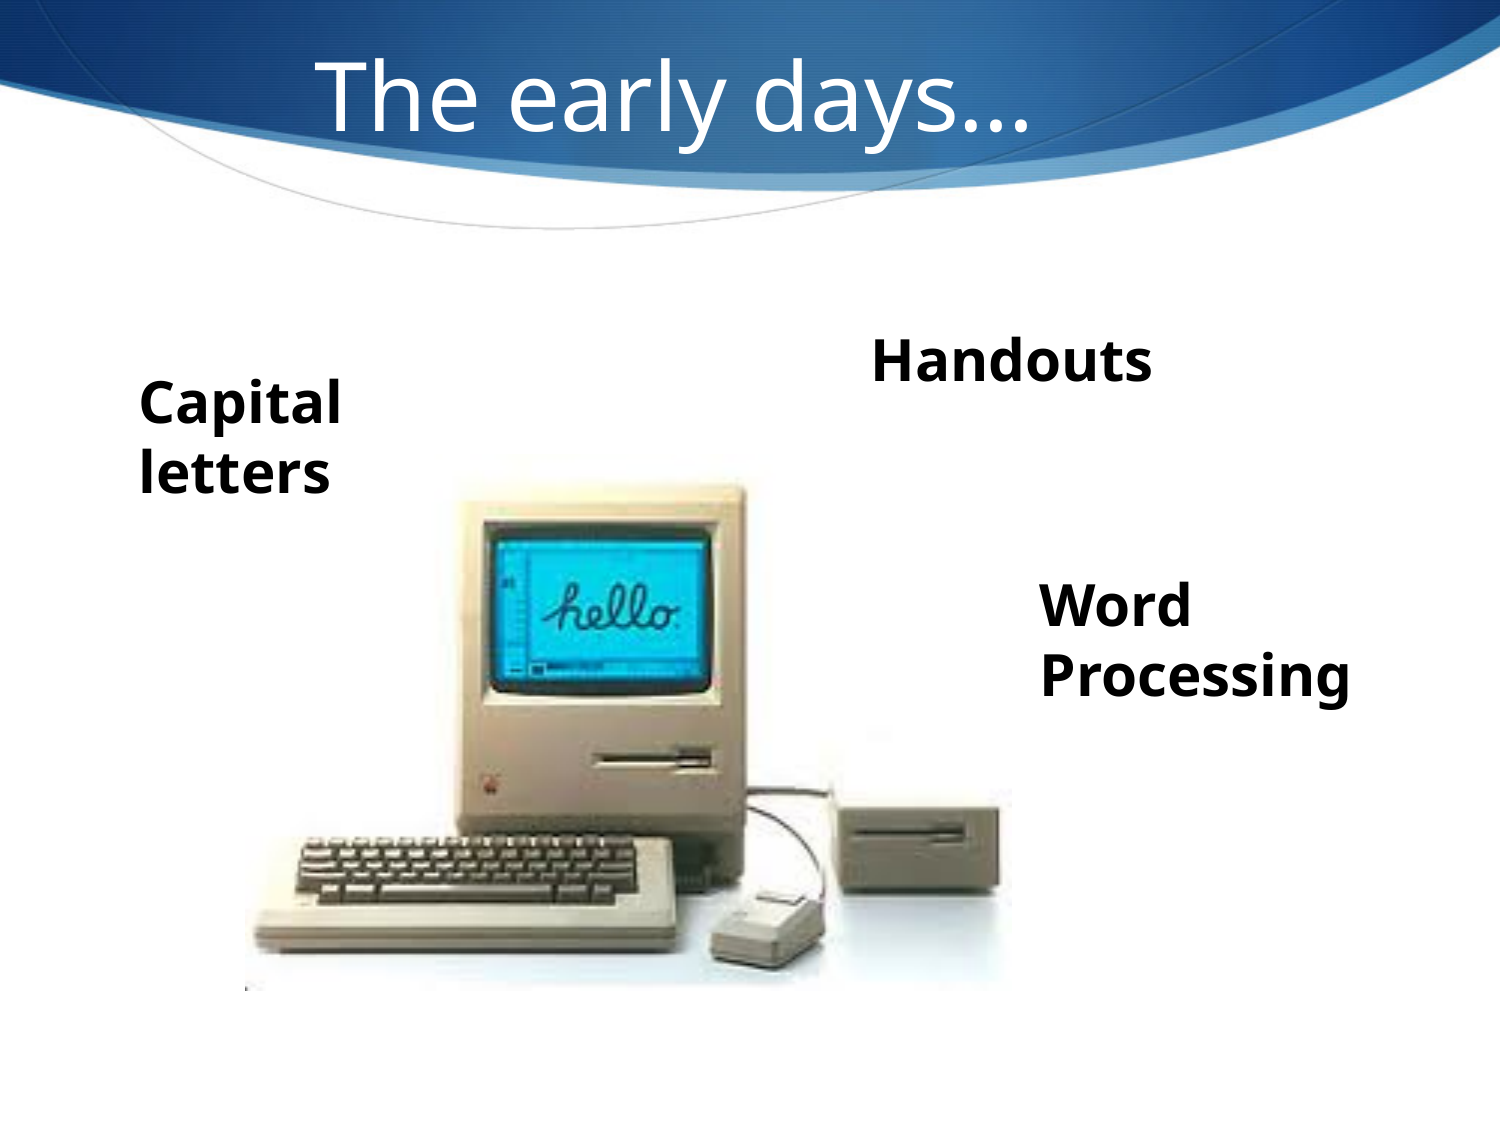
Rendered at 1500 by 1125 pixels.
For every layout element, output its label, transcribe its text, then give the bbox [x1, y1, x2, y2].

text_box Word Processing [1259, 560, 1386, 716]
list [0, 453, 1258, 991]
picture [0, 0, 1500, 1125]
text_box Handouts [855, 315, 1350, 400]
text_box Capital letters [123, 357, 547, 437]
title The early days… [0, 30, 1350, 155]
